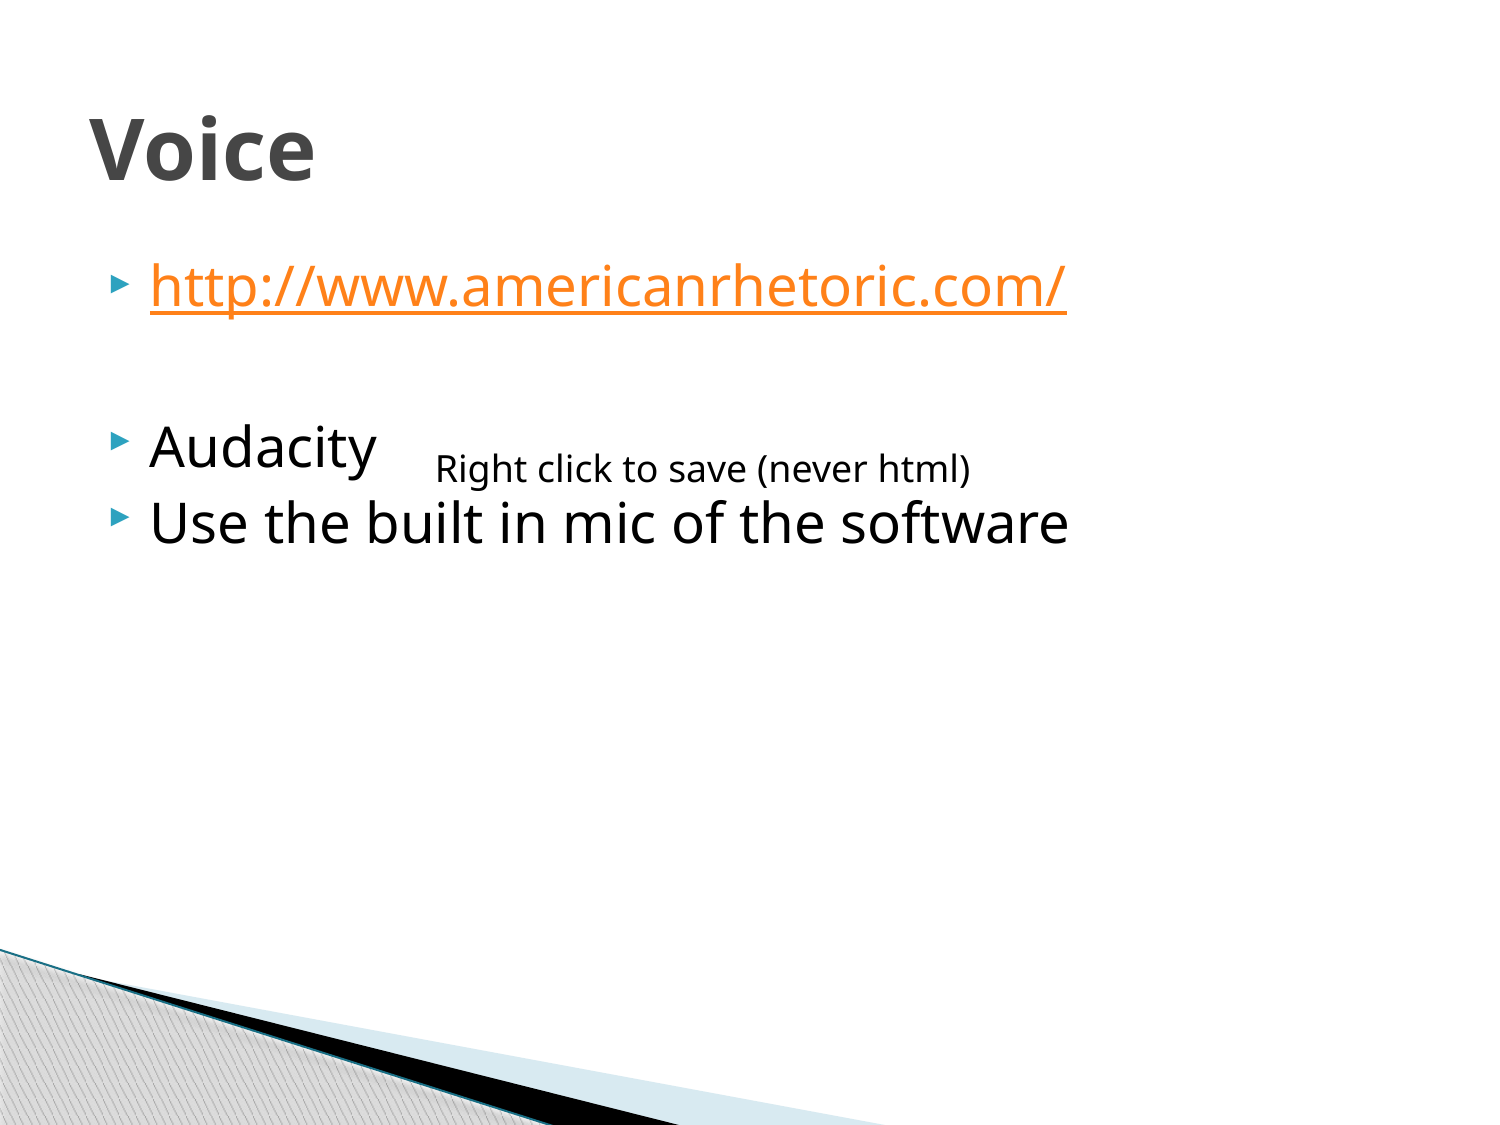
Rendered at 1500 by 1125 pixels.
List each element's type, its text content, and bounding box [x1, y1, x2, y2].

title Voice [75, 52, 1263, 240]
text_box Right click to save (never html) [420, 437, 986, 498]
list http://www.americanrhetoric.com/ Audacity Use the built in mic of the software [75, 243, 1425, 986]
